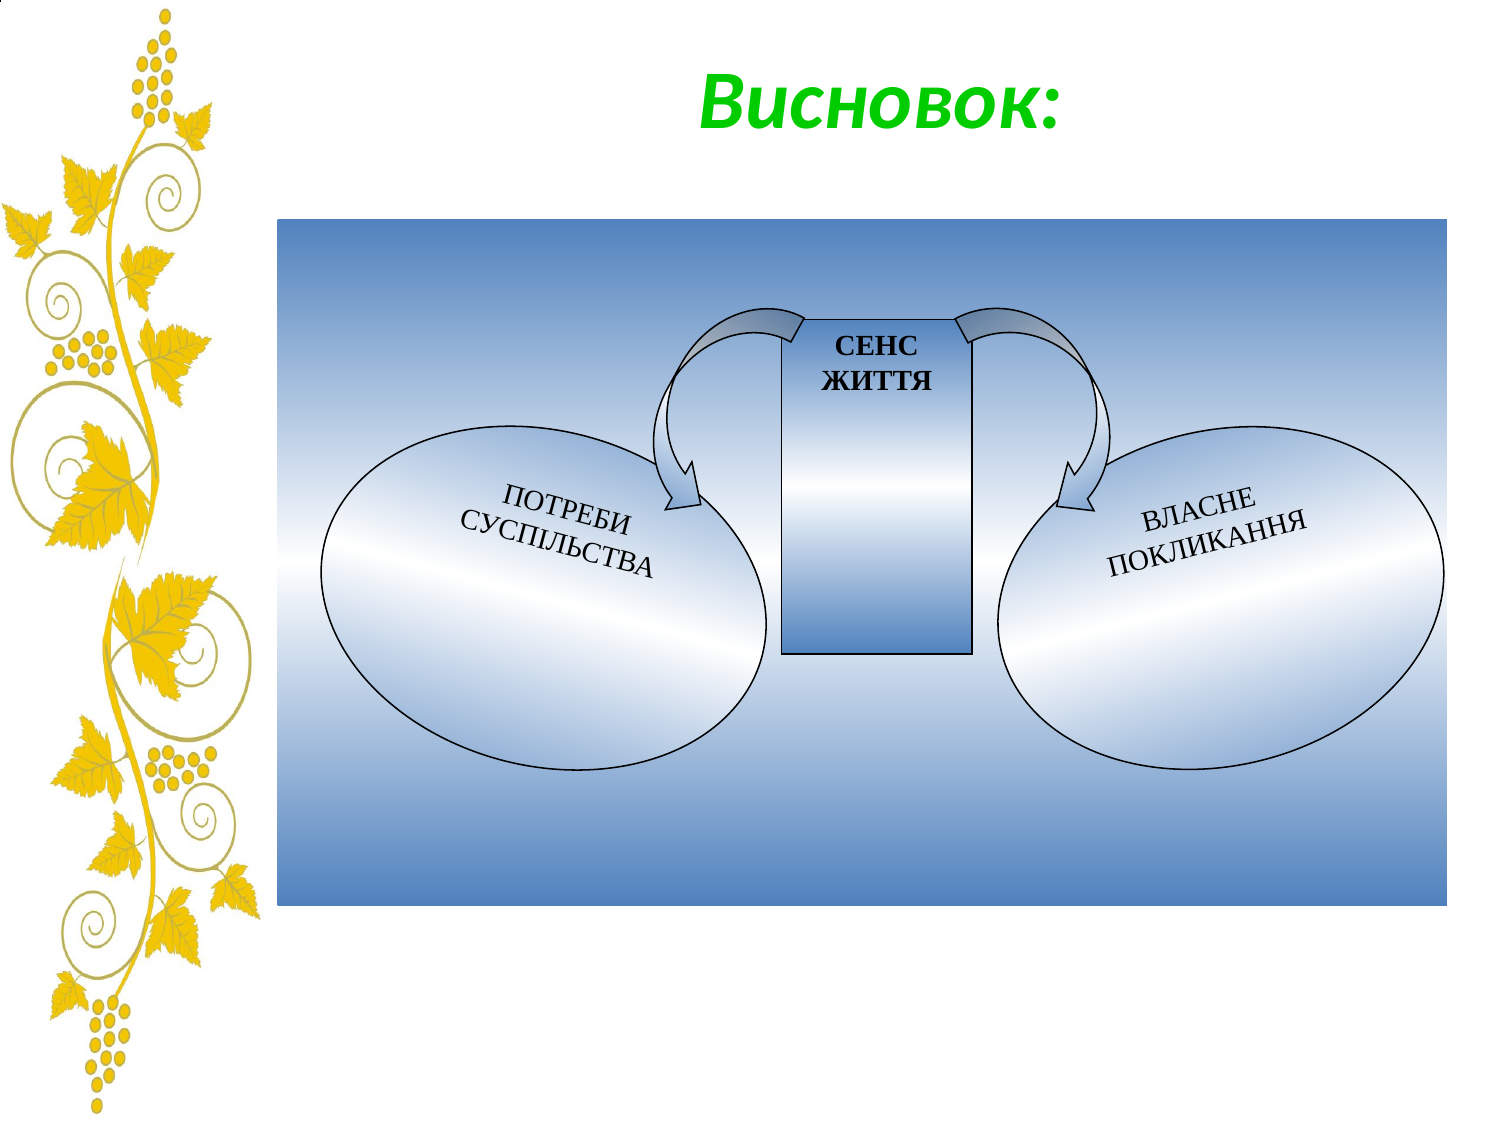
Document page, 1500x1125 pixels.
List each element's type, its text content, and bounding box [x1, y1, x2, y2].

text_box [277, 219, 1448, 906]
title Висновок: [301, 31, 1461, 159]
picture [0, 0, 266, 1125]
